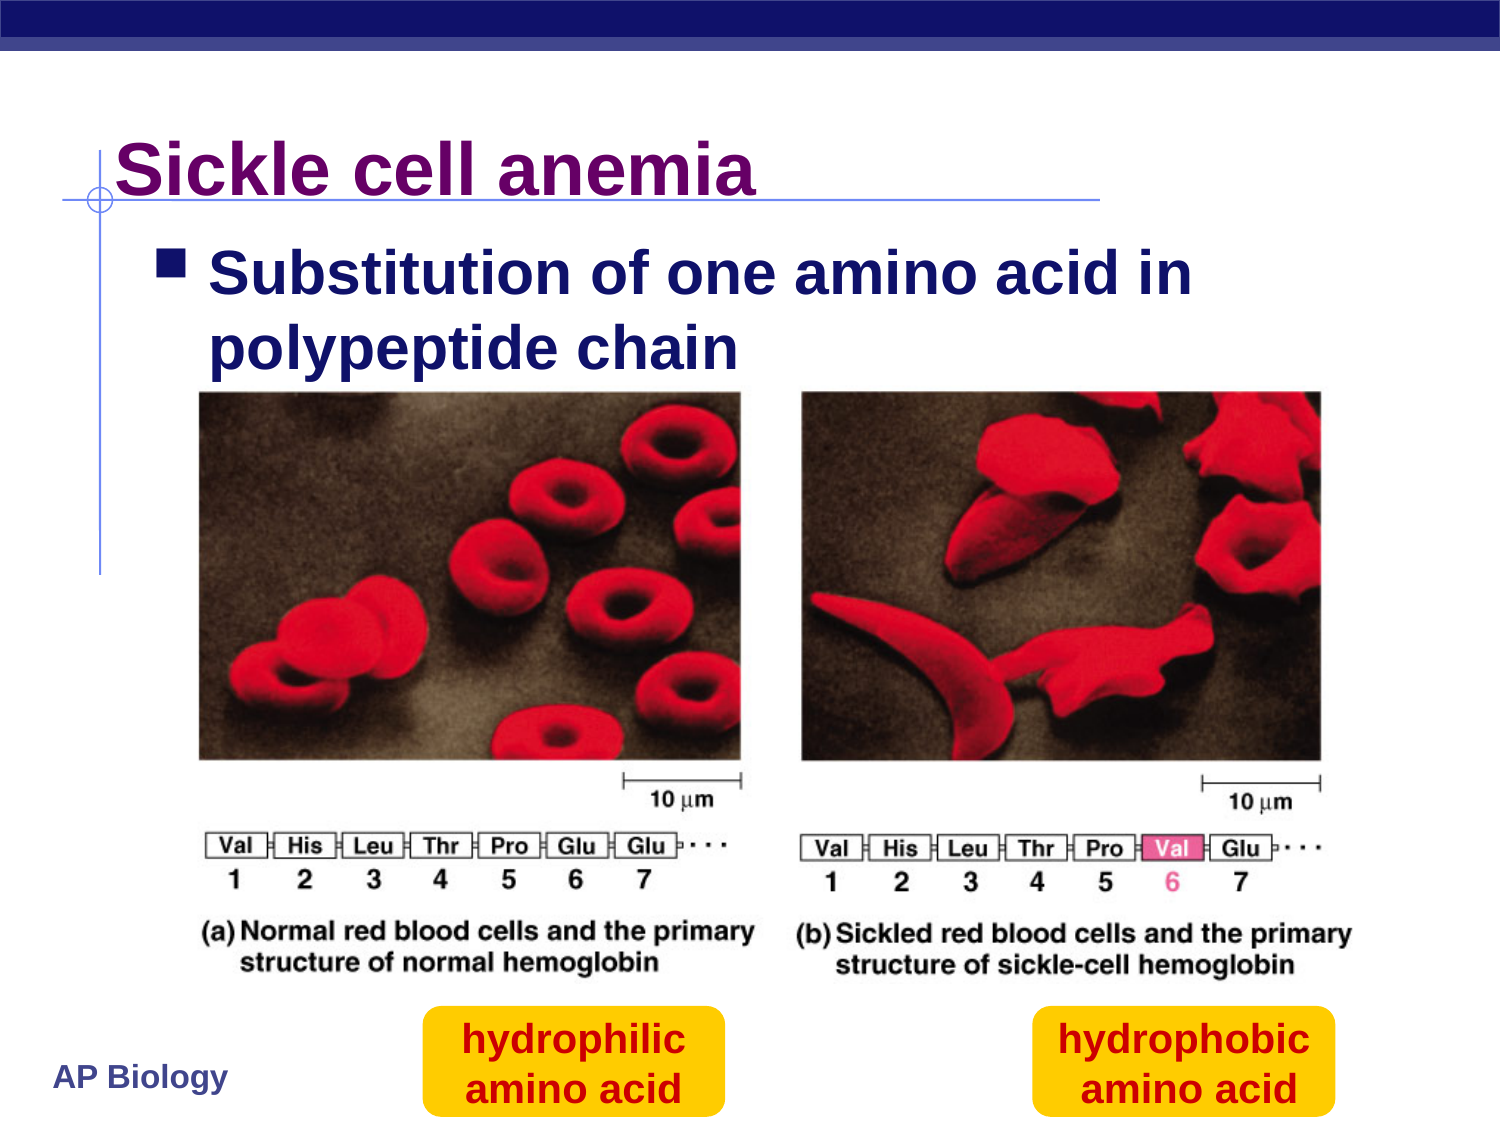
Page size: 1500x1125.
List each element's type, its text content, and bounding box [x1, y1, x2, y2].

text_box hydrophilic amino acid [422, 1005, 726, 1117]
picture [186, 314, 1398, 984]
text_box hydrophobic amino acid [1032, 1005, 1336, 1117]
list Substitution of one amino acid in polypeptide chain [137, 224, 1413, 950]
title Sickle cell anemia [99, 112, 1375, 238]
